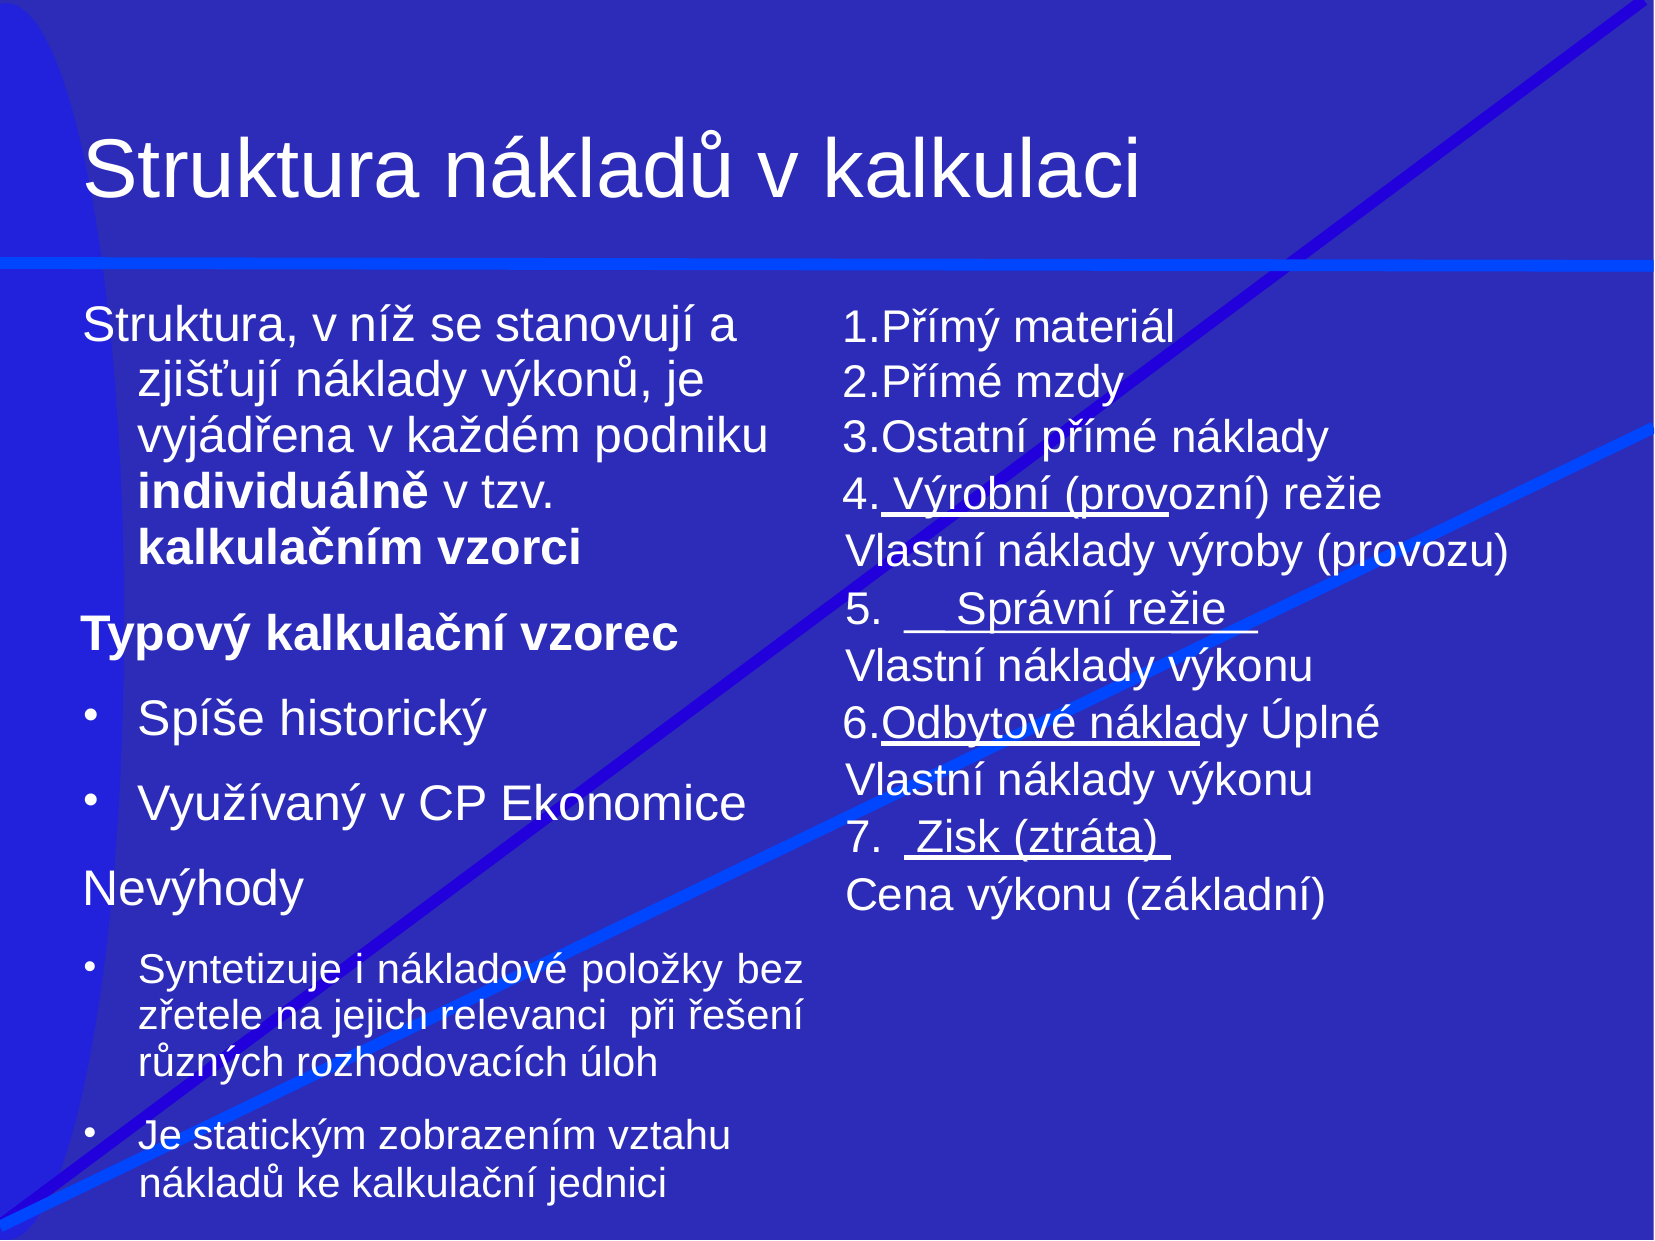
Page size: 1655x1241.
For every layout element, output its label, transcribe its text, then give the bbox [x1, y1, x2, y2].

text_box Struktura, v níž se stanovují a zjišťují náklady výkonů, je vyjádřena v každém podniku individuálně v tzv. kalkulačním vzorci Typový kalkulační vzorec Spíše historický Využívaný v CP Ekonomice Nevýhody Syntetizuje i nákladové položky bez zřetele na jejich relevanci při řešení různých rozhodovacích úloh Je statickým zobrazením vztahu nákladů ke kalkulační jednici [80, 296, 805, 1207]
text_box Přímý materiál Přímé mzdy Ostatní přímé náklady Výrobní (provozní) režie Vlastní náklady výroby (provozu) Správní režie Vlastní náklady výkonu Odbytové náklady Úplné Vlastní náklady výkonu Zisk (ztráta) Cena výkonu (základní) [842, 296, 1528, 920]
title Struktura nákladů v kalkulaci [80, 69, 1574, 321]
